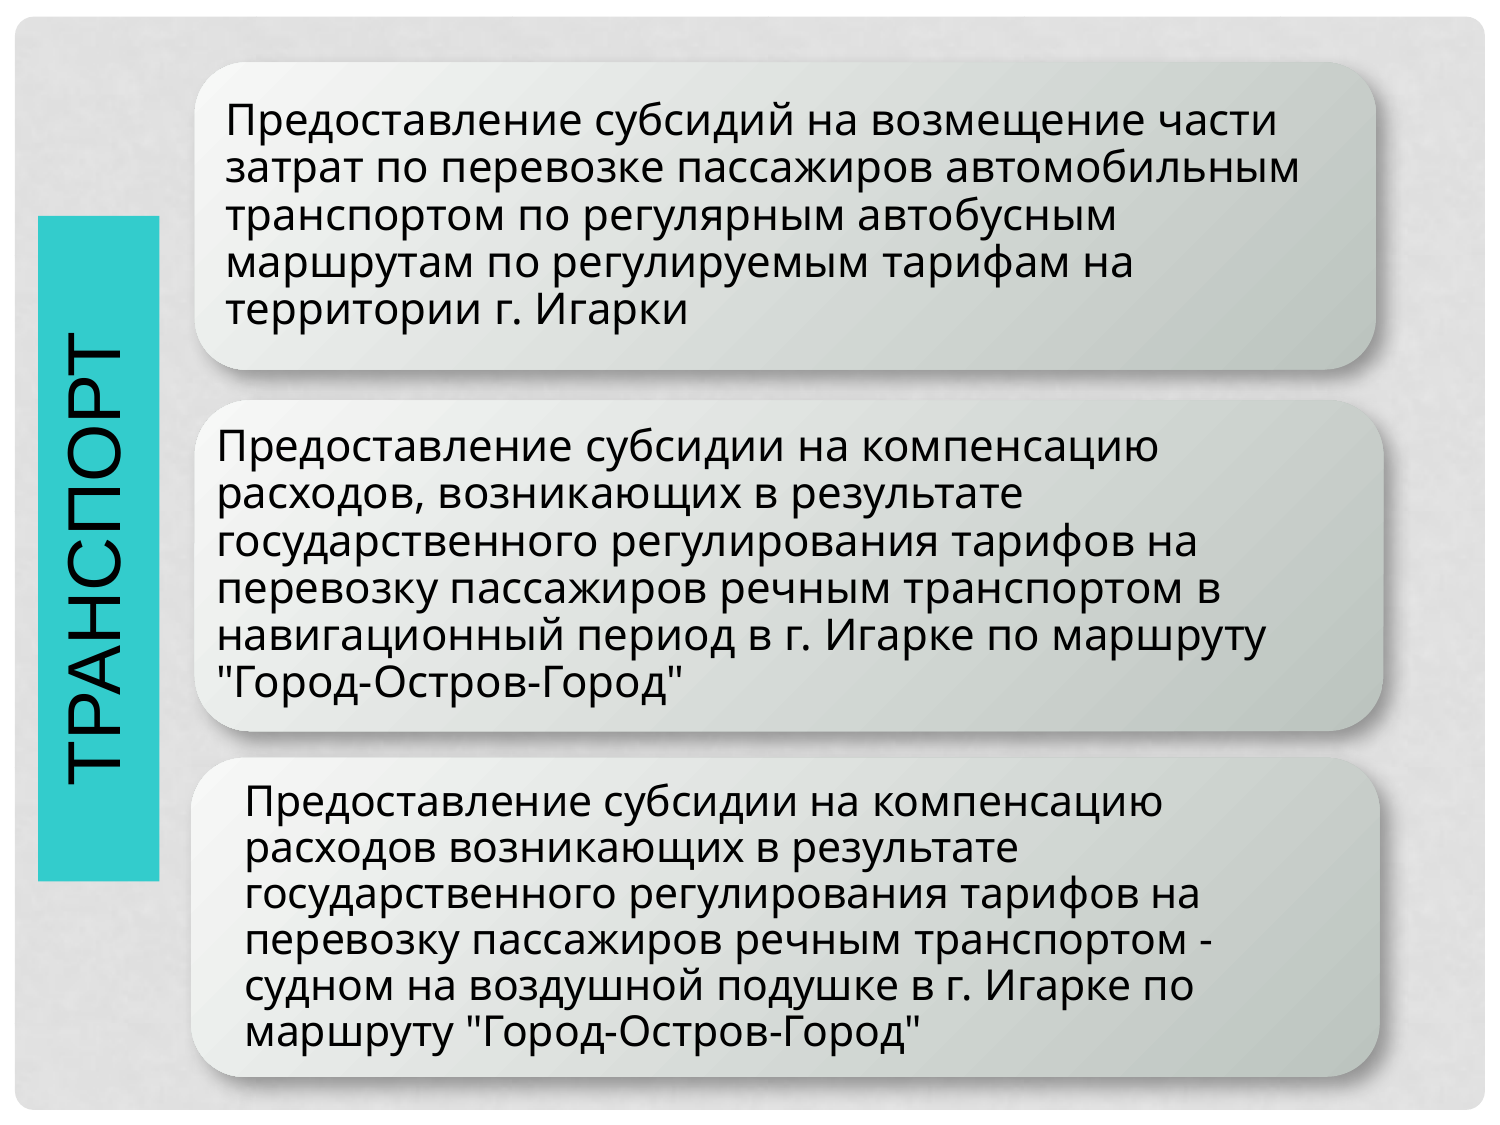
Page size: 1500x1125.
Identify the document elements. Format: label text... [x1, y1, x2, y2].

text_box ТРАНСПОРТ [38, 215, 160, 882]
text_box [190, 757, 1380, 1078]
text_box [194, 400, 1384, 732]
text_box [194, 62, 1377, 370]
